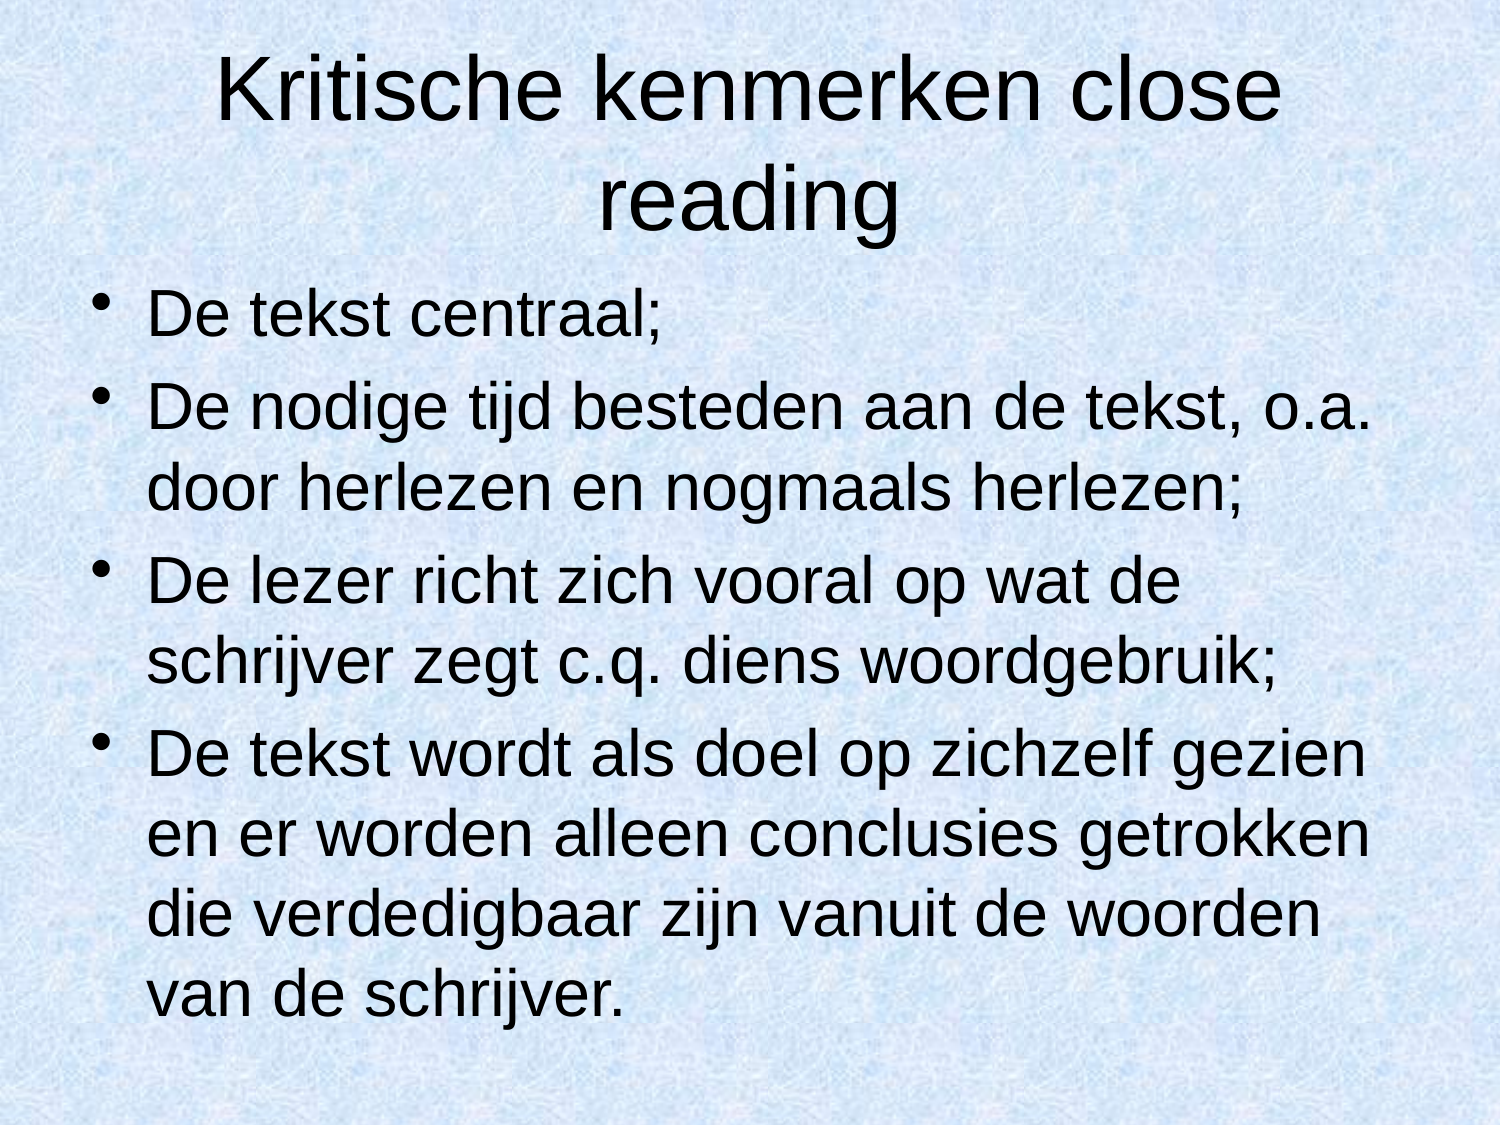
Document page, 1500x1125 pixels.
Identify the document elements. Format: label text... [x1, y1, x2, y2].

picture [0, 0, 1500, 1125]
title Kritische kenmerken close reading [75, 45, 1425, 233]
list De tekst centraal; De nodige tijd besteden aan de tekst, o.a. door herlezen en nogmaals herlezen; De lezer richt zich vooral op wat de schrijver zegt c.q. diens woordgebruik; De tekst wordt als doel op zichzelf gezien en er worden alleen conclusies getrokken die verdedigbaar zijn vanuit de woorden van de schrijver. [75, 262, 1425, 1005]
